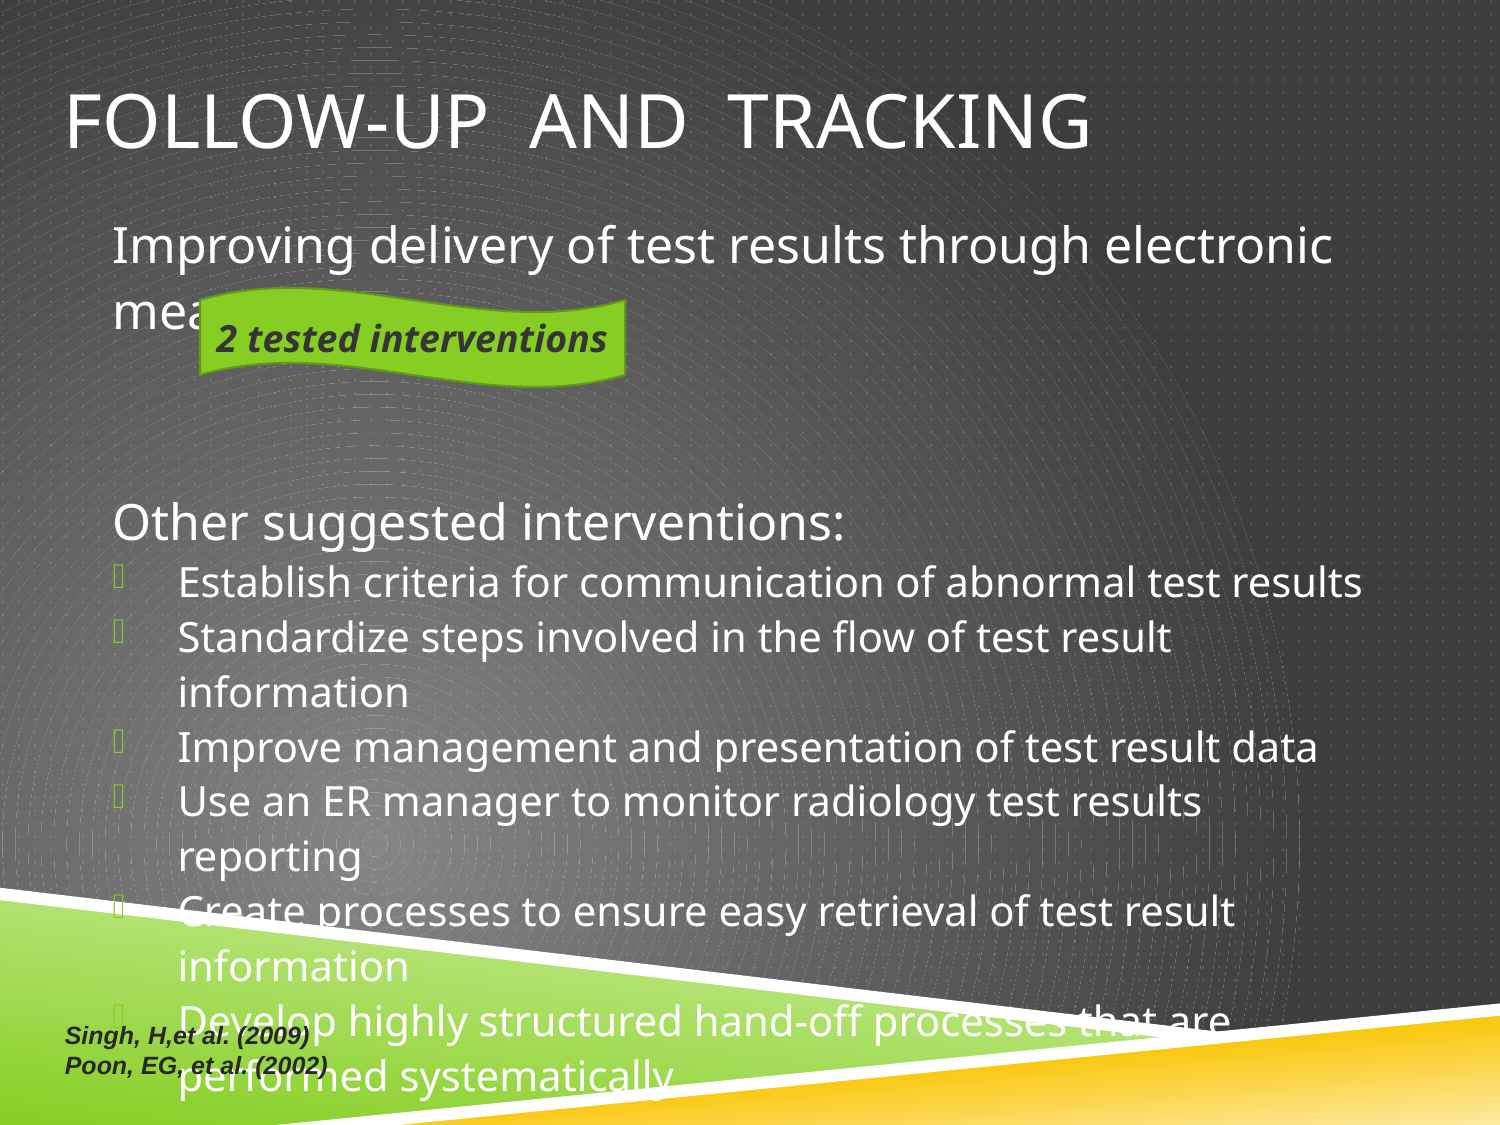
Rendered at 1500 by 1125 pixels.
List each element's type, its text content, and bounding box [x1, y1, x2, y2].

title FOLLOW-UP AND TRACKING [24, 24, 1300, 213]
text_box Singh, H,et al. (2009) Poon, EG, et al. (2002) [49, 1012, 438, 1088]
list Improving delivery of test results through electronic means Other suggested interventions: Establish criteria for communication of abnormal test results Standardize steps involved in the flow of test result information Improve management and presentation of test result data Use an ER manager to monitor radiology test results reporting Create processes to ensure easy retrieval of test result information Develop highly structured hand-off processes that are performed systematically [112, 199, 1388, 901]
text_box 2 tested interventions [198, 286, 627, 388]
